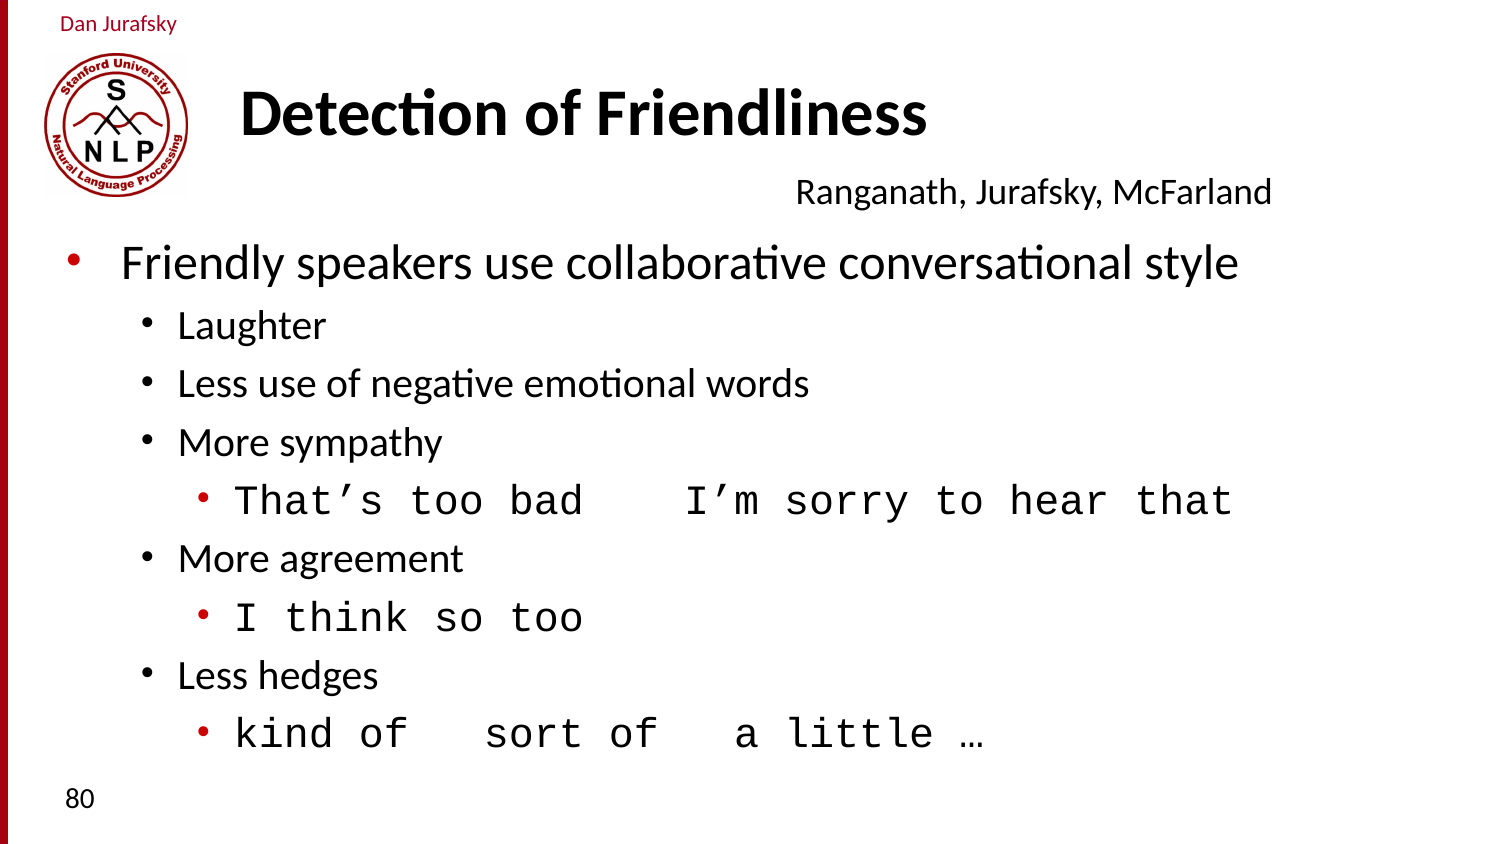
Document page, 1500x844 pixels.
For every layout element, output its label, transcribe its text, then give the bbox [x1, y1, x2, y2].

slide_number 80 [49, 771, 376, 829]
picture [44, 53, 188, 197]
title Detection of Friendliness [225, 34, 1450, 157]
text_box Ranganath, Jurafsky, McFarland [780, 159, 1289, 220]
list Friendly speakers use collaborative conversational style Laughter Less use of negative emotional words More sympathy That’s too bad I’m sorry to hear that More agreement I think so too Less hedges kind of sort of a little … [50, 221, 1450, 797]
